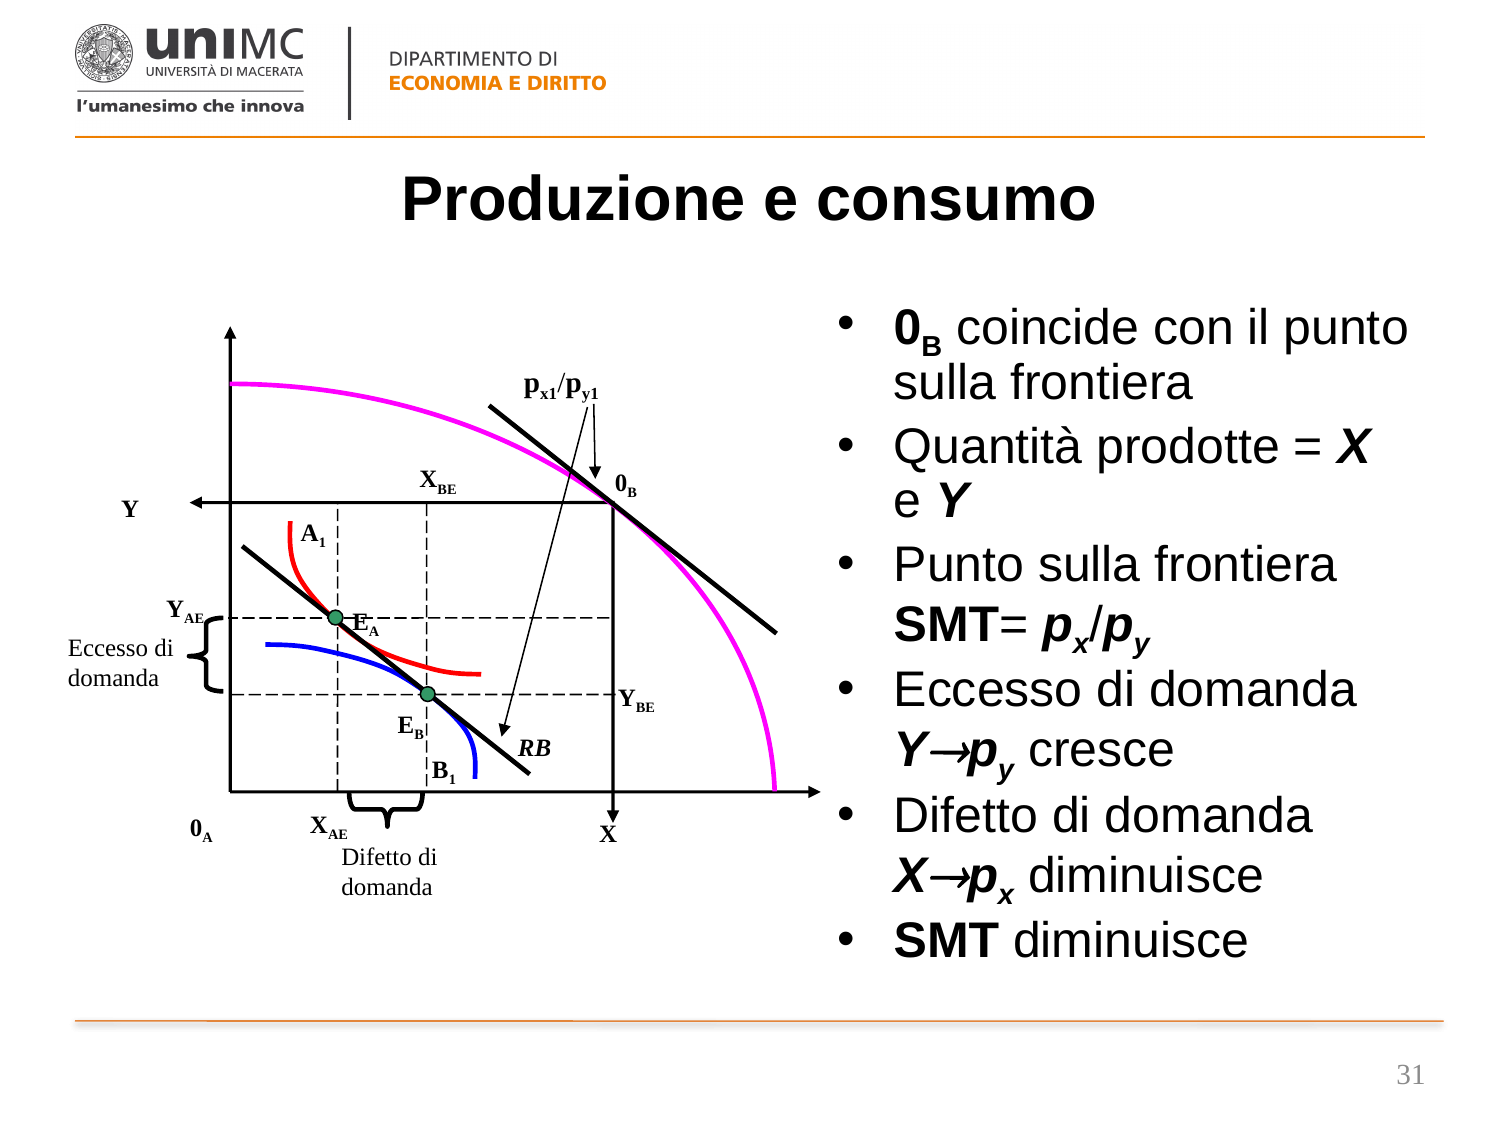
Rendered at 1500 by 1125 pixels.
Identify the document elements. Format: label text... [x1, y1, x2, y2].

title Produzione e consumo [75, 149, 1425, 241]
slide_number 31 [1091, 1042, 1442, 1103]
list 0B coincide con il punto sulla frontiera Quantità prodotte = X e Y Punto sulla frontiera SMT= px/py Eccesso di domanda Ypy cresce Difetto di domanda Xpx diminuisce SMT diminuisce [822, 287, 1425, 963]
picture [75, 24, 1425, 138]
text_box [52, 325, 822, 922]
